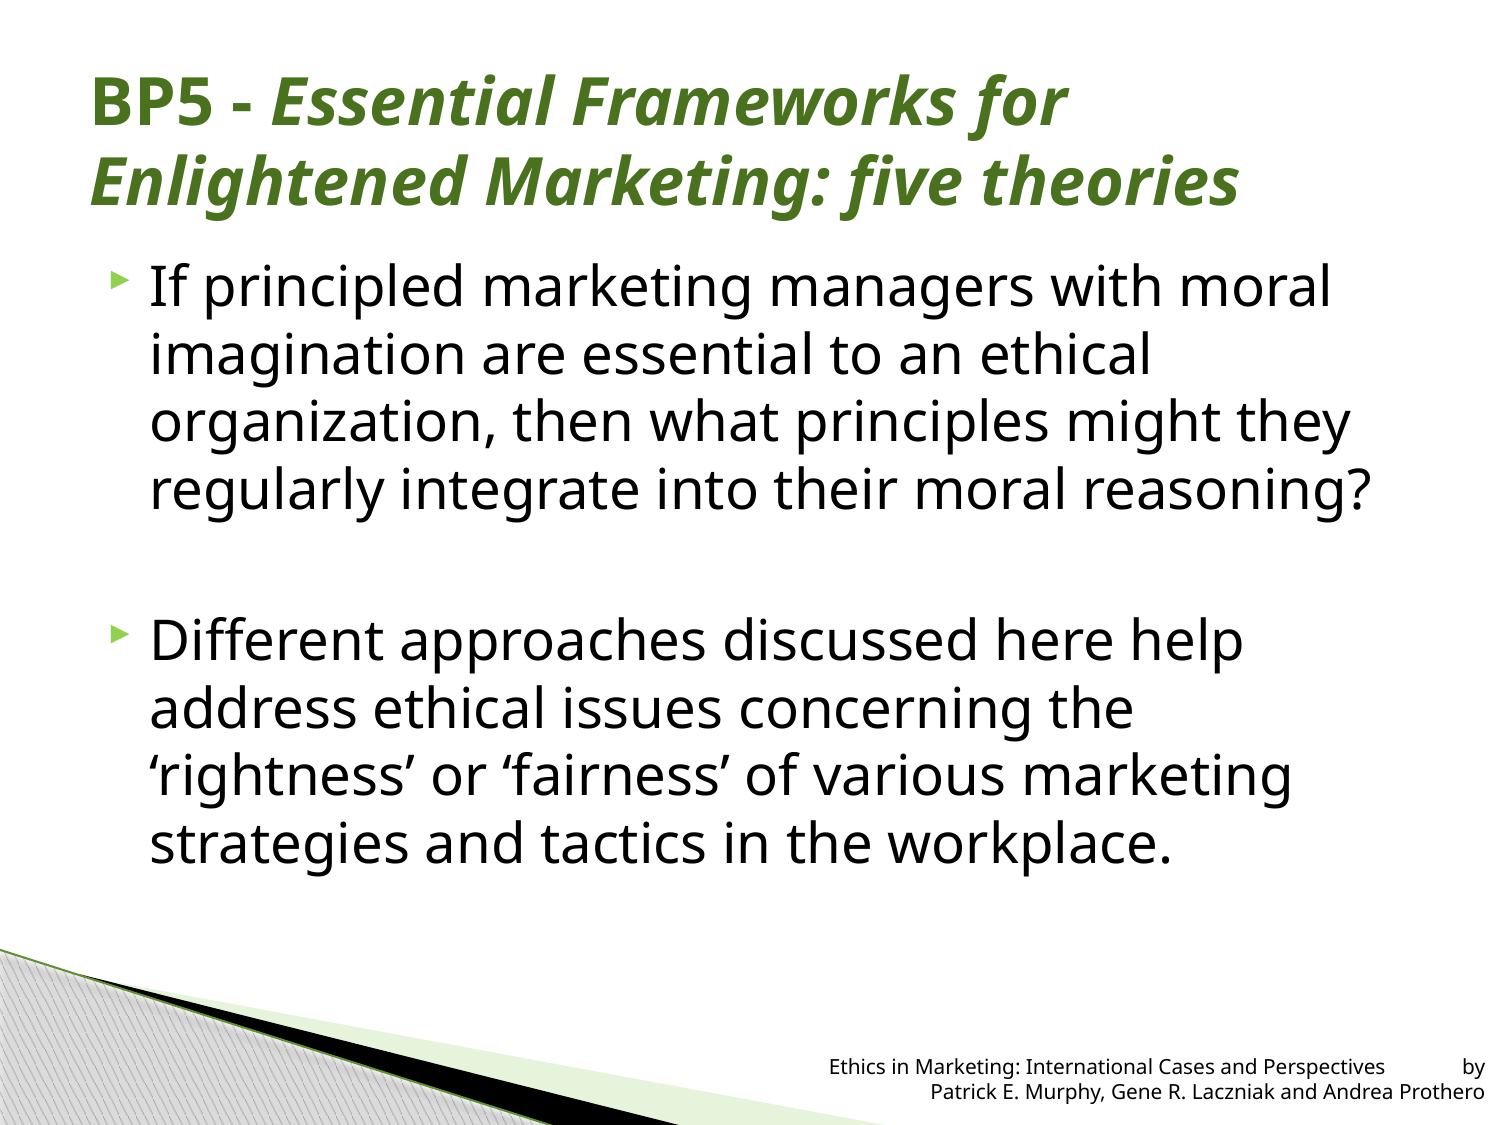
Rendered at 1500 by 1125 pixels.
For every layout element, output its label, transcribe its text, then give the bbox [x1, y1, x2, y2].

title BP5 - Essential Frameworks for Enlightened Marketing: five theories [75, 45, 1425, 233]
footer Ethics in Marketing: International Cases and Perspectives by Patrick E. Murphy, Gene R. Laczniak and Andrea Prothero [718, 1051, 1500, 1112]
list If principled marketing managers with moral imagination are essential to an ethical organization, then what principles might they regularly integrate into their moral reasoning? Different approaches discussed here help address ethical issues concerning the ‘rightness’ or ‘fairness’ of various marketing strategies and tactics in the workplace. [75, 243, 1425, 986]
